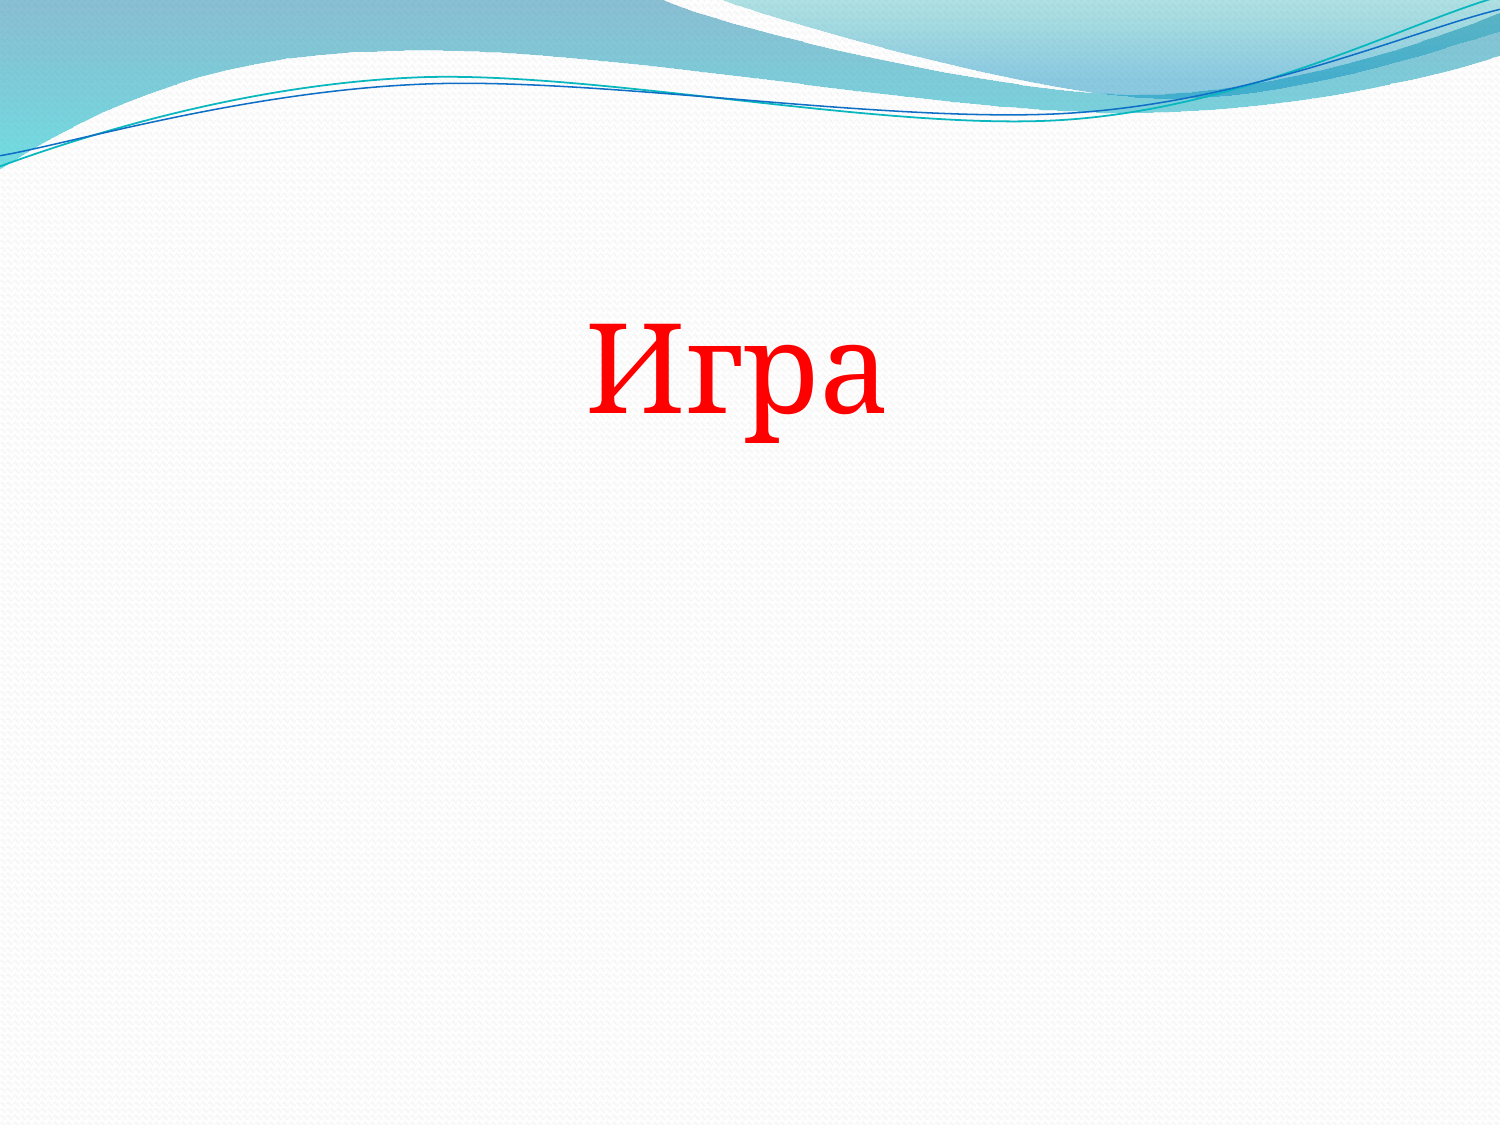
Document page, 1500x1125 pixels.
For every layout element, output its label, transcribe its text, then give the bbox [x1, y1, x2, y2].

text_box Игра [374, 281, 1125, 446]
